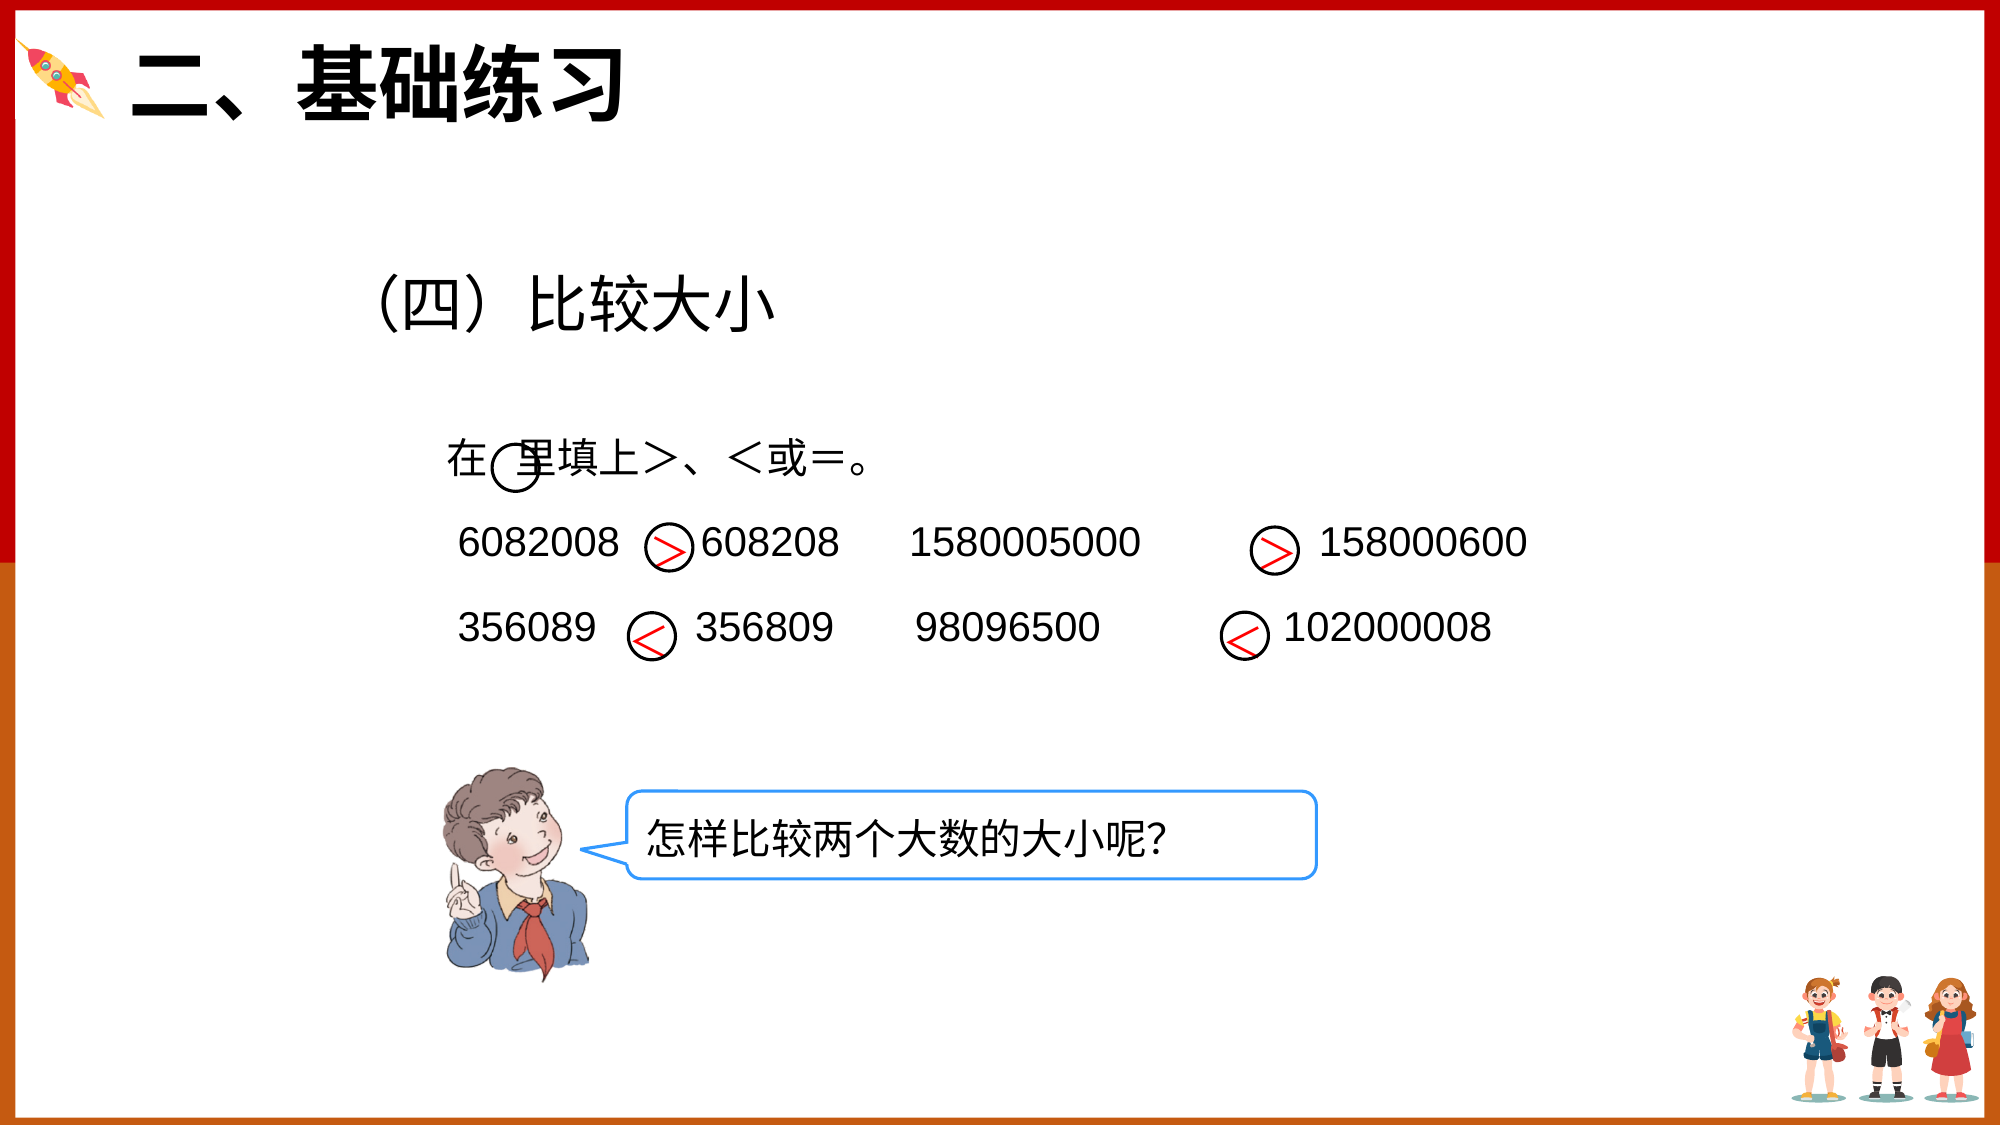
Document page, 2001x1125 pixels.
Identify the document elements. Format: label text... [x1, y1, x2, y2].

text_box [431, 423, 1697, 672]
title 二、基础练习 [113, 18, 1352, 159]
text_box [439, 767, 1317, 985]
picture [15, 38, 105, 119]
text_box （四）比较大小 [323, 257, 791, 348]
